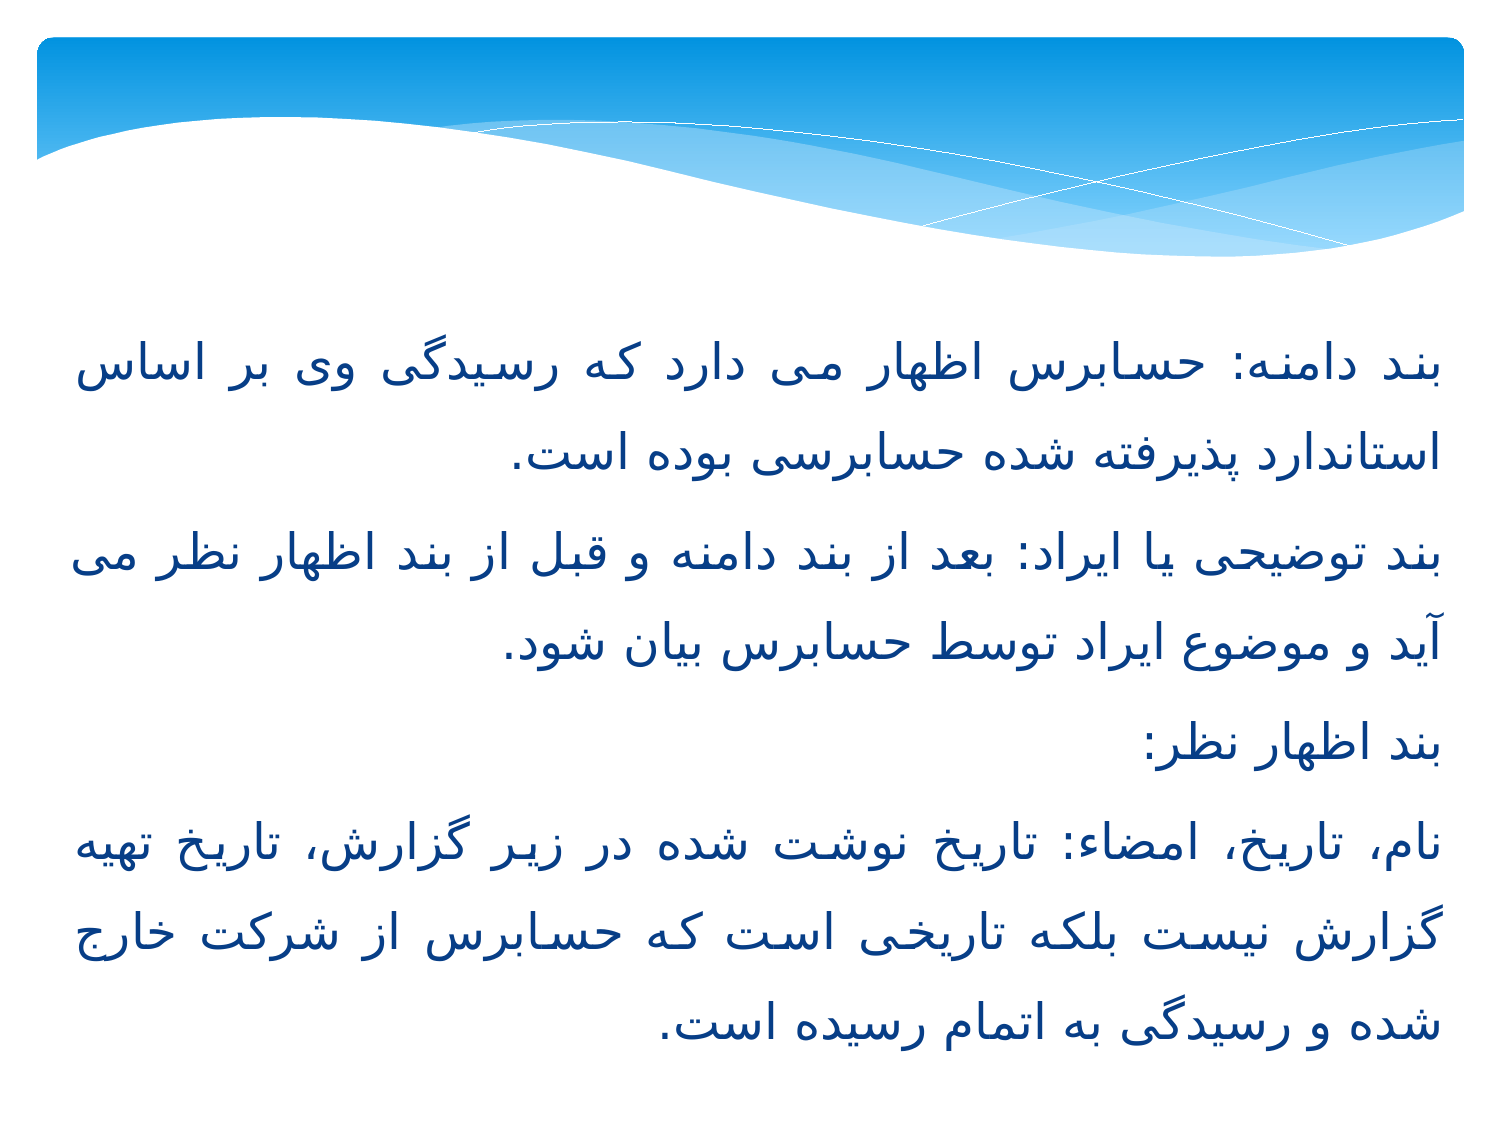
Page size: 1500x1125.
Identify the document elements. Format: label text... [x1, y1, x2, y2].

list بند دامنه: حسابرس اظهار می دارد که رسیدگی وی بر اساس استاندارد پذیرفته شده حسابرسی بوده است. بند توضیحی یا ایراد: بعد از بند دامنه و قبل از بند اظهار نظر می آید و موضوع ایراد توسط حسابرس بیان شود. بند اظهار نظر: نام، تاریخ، امضاء: تاریخ نوشت شده در زیر گزارش، تاریخ تهیه گزارش نیست بلکه تاریخی است که حسابرس از شرکت خارج شده و رسیدگی به اتمام رسیده است. [53, 291, 1459, 1094]
